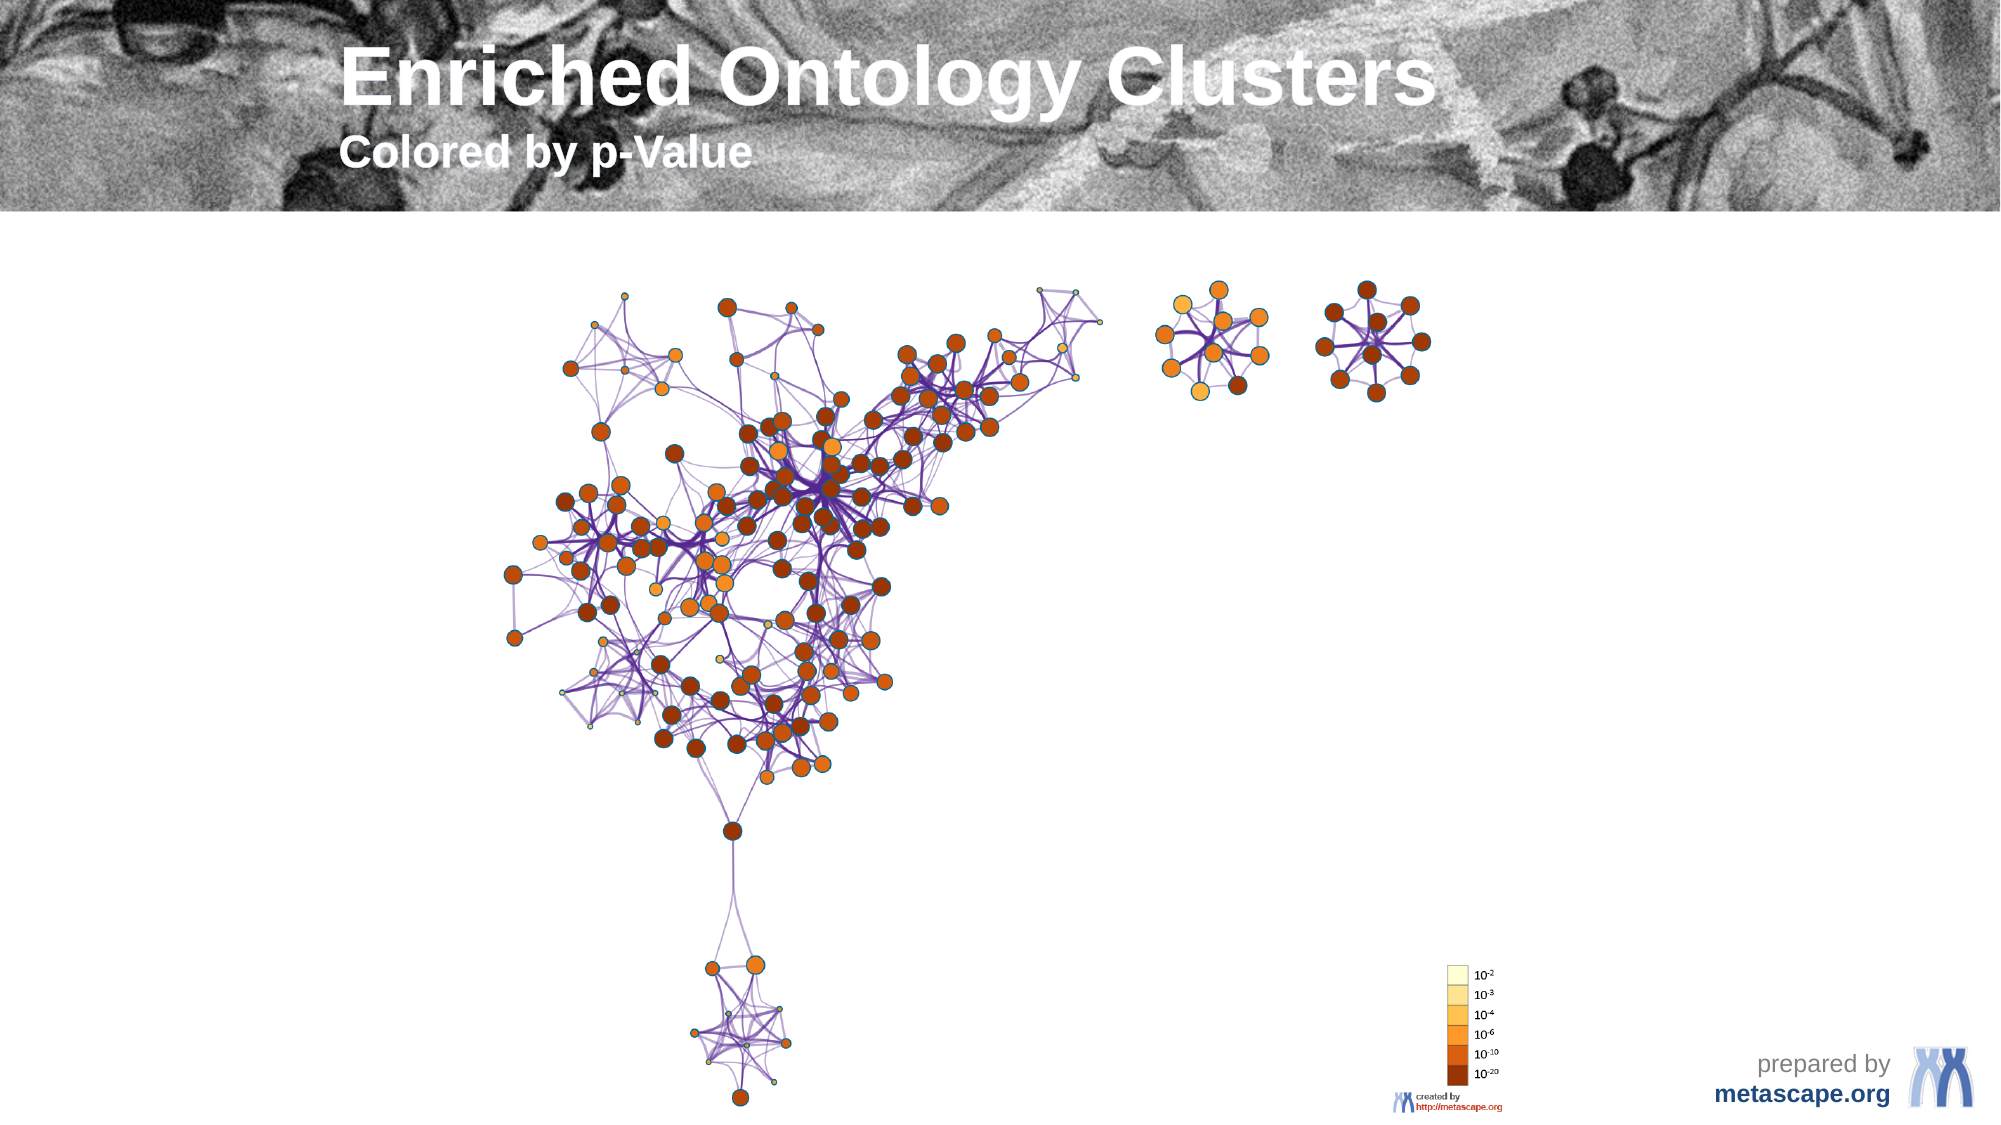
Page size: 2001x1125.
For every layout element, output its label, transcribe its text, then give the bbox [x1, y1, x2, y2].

title Enriched Ontology Clusters Colored by p-Value [323, 11, 1526, 187]
picture [0, 0, 2001, 1125]
